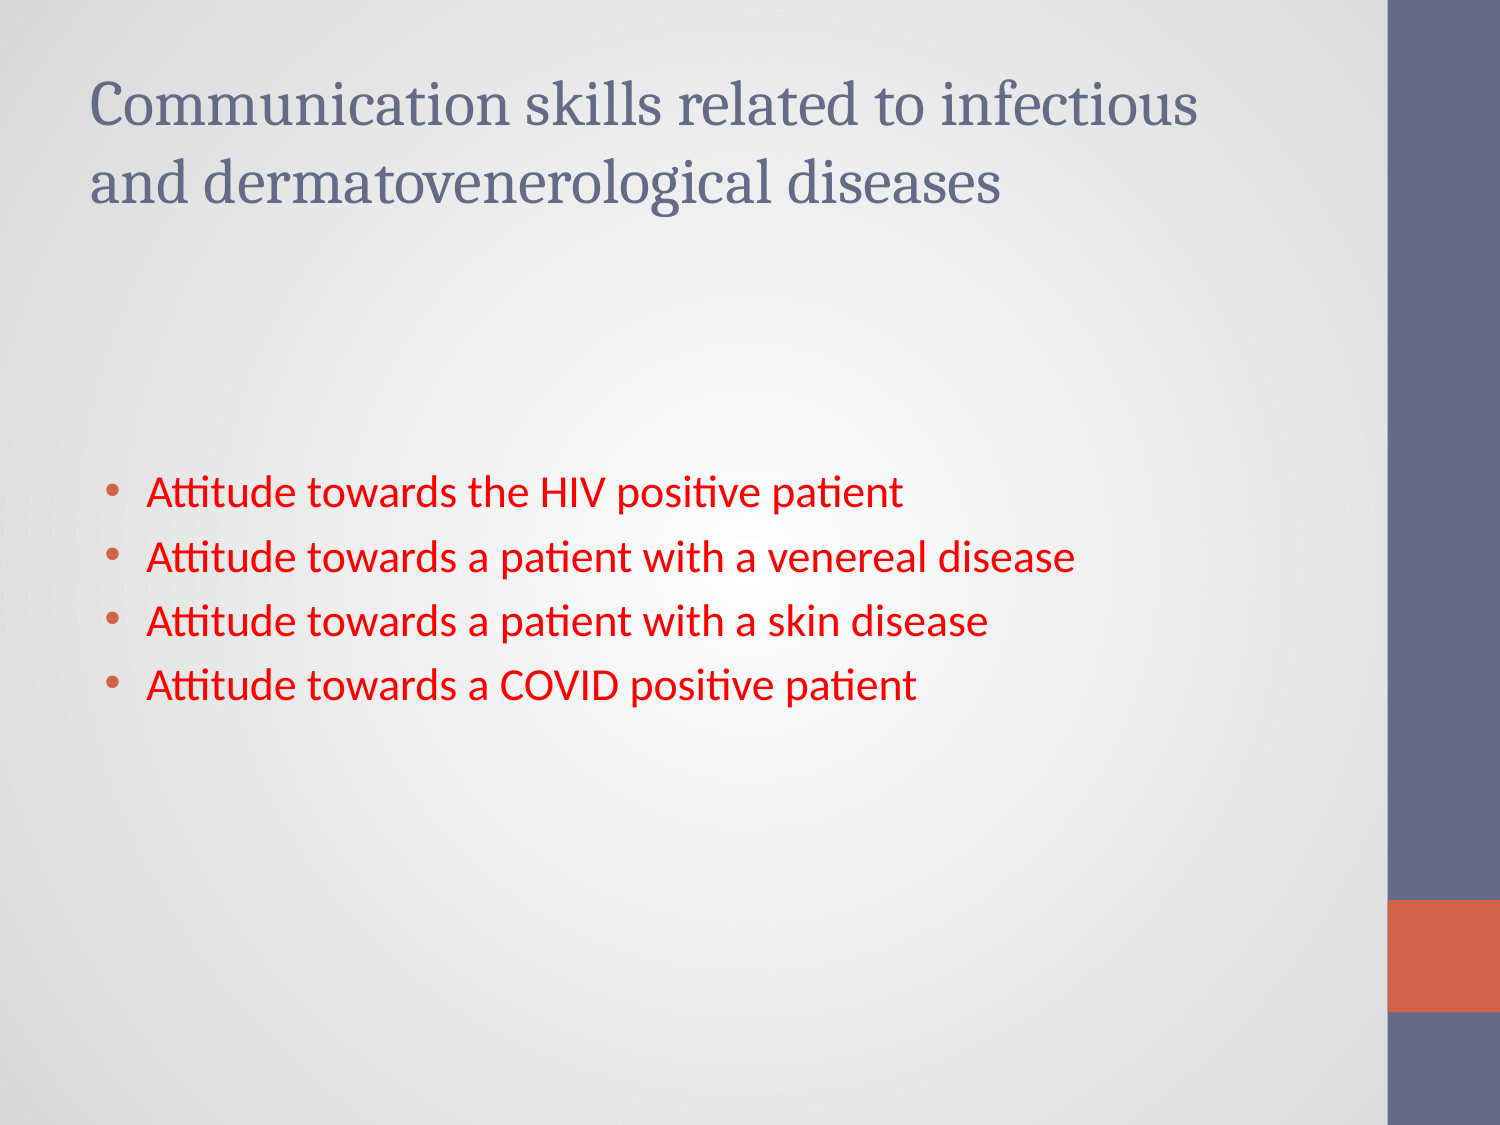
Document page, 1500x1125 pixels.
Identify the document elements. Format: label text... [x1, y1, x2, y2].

list Attitude towards the HIV positive patient Attitude towards a patient with a venereal disease Attitude towards a patient with a skin disease Attitude towards a COVID positive patient [75, 262, 1325, 1050]
title Communication skills related to infectious and dermatovenerological diseases [75, 45, 1325, 233]
